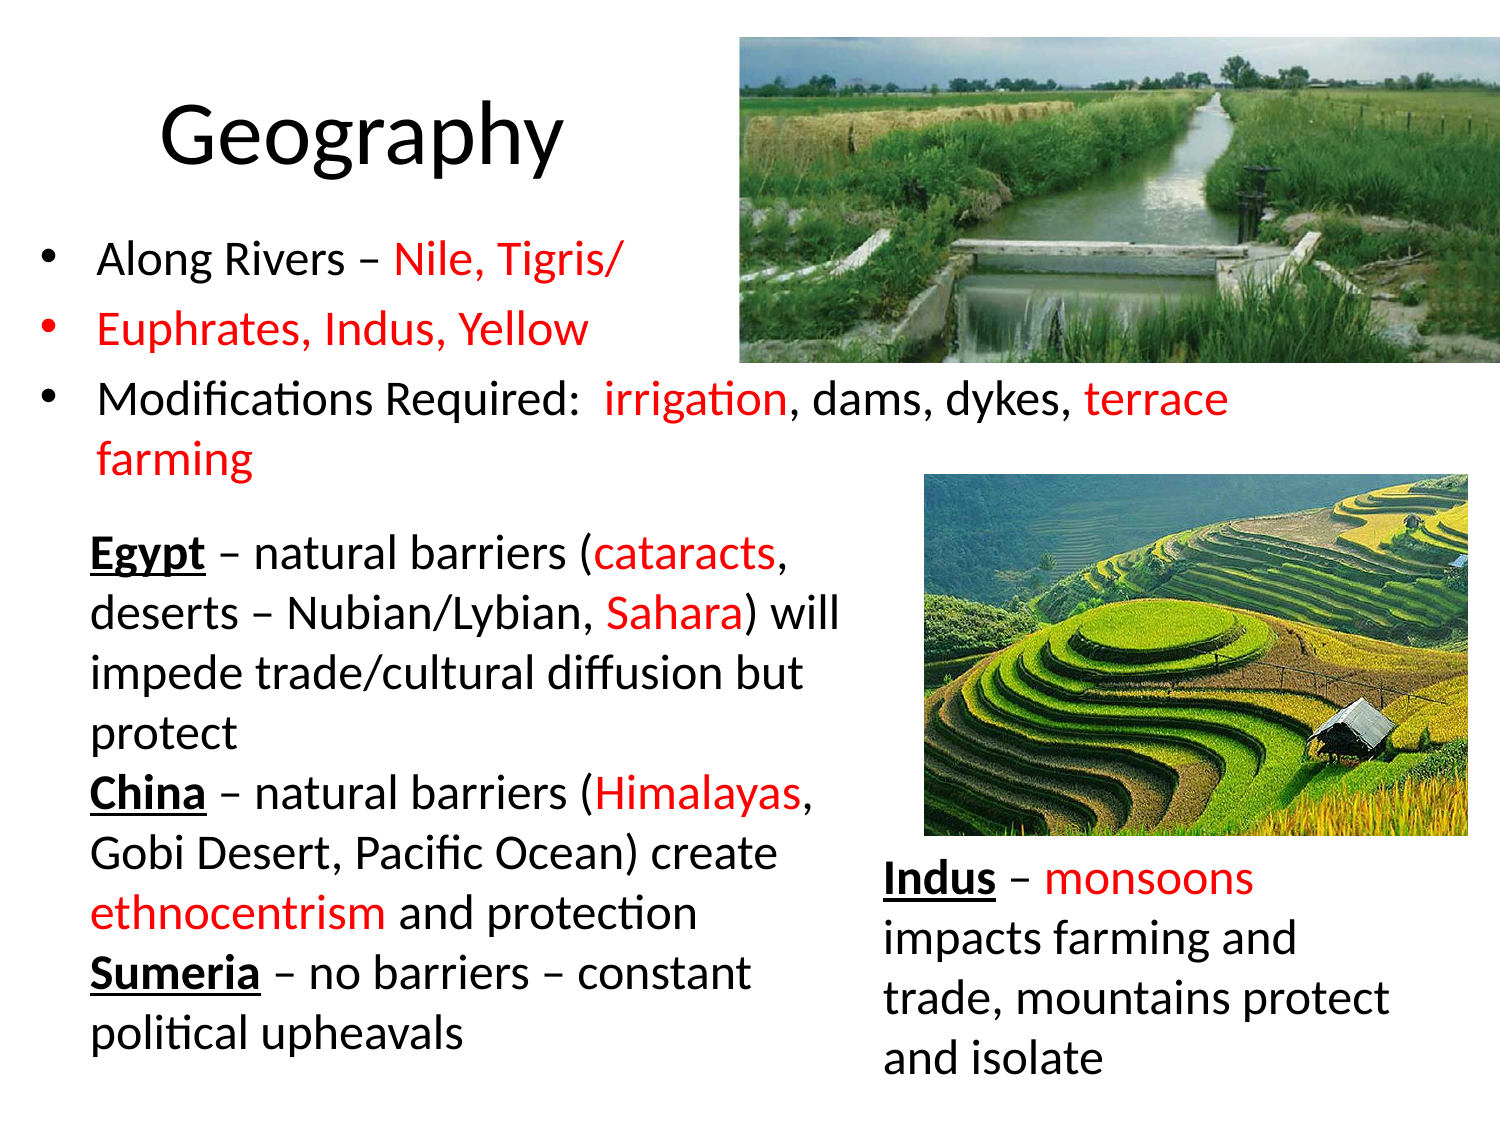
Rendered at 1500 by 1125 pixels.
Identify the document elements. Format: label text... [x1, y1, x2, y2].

list Along Rivers – Nile, Tigris/ Euphrates, Indus, Yellow Modifications Required: irrigation, dams, dykes, terrace farming [24, 218, 1400, 513]
title Geography [24, 34, 700, 218]
text_box Egypt – natural barriers (cataracts, deserts – Nubian/Lybian, Sahara) will impede trade/cultural diffusion but protect China – natural barriers (Himalayas, Gobi Desert, Pacific Ocean) create ethnocentrism and protection Sumeria – no barriers – constant political upheavals [75, 512, 919, 1068]
picture [924, 474, 1468, 837]
picture [738, 37, 1500, 363]
text_box Indus – monsoons impacts farming and trade, mountains protect and isolate [868, 792, 1431, 1093]
